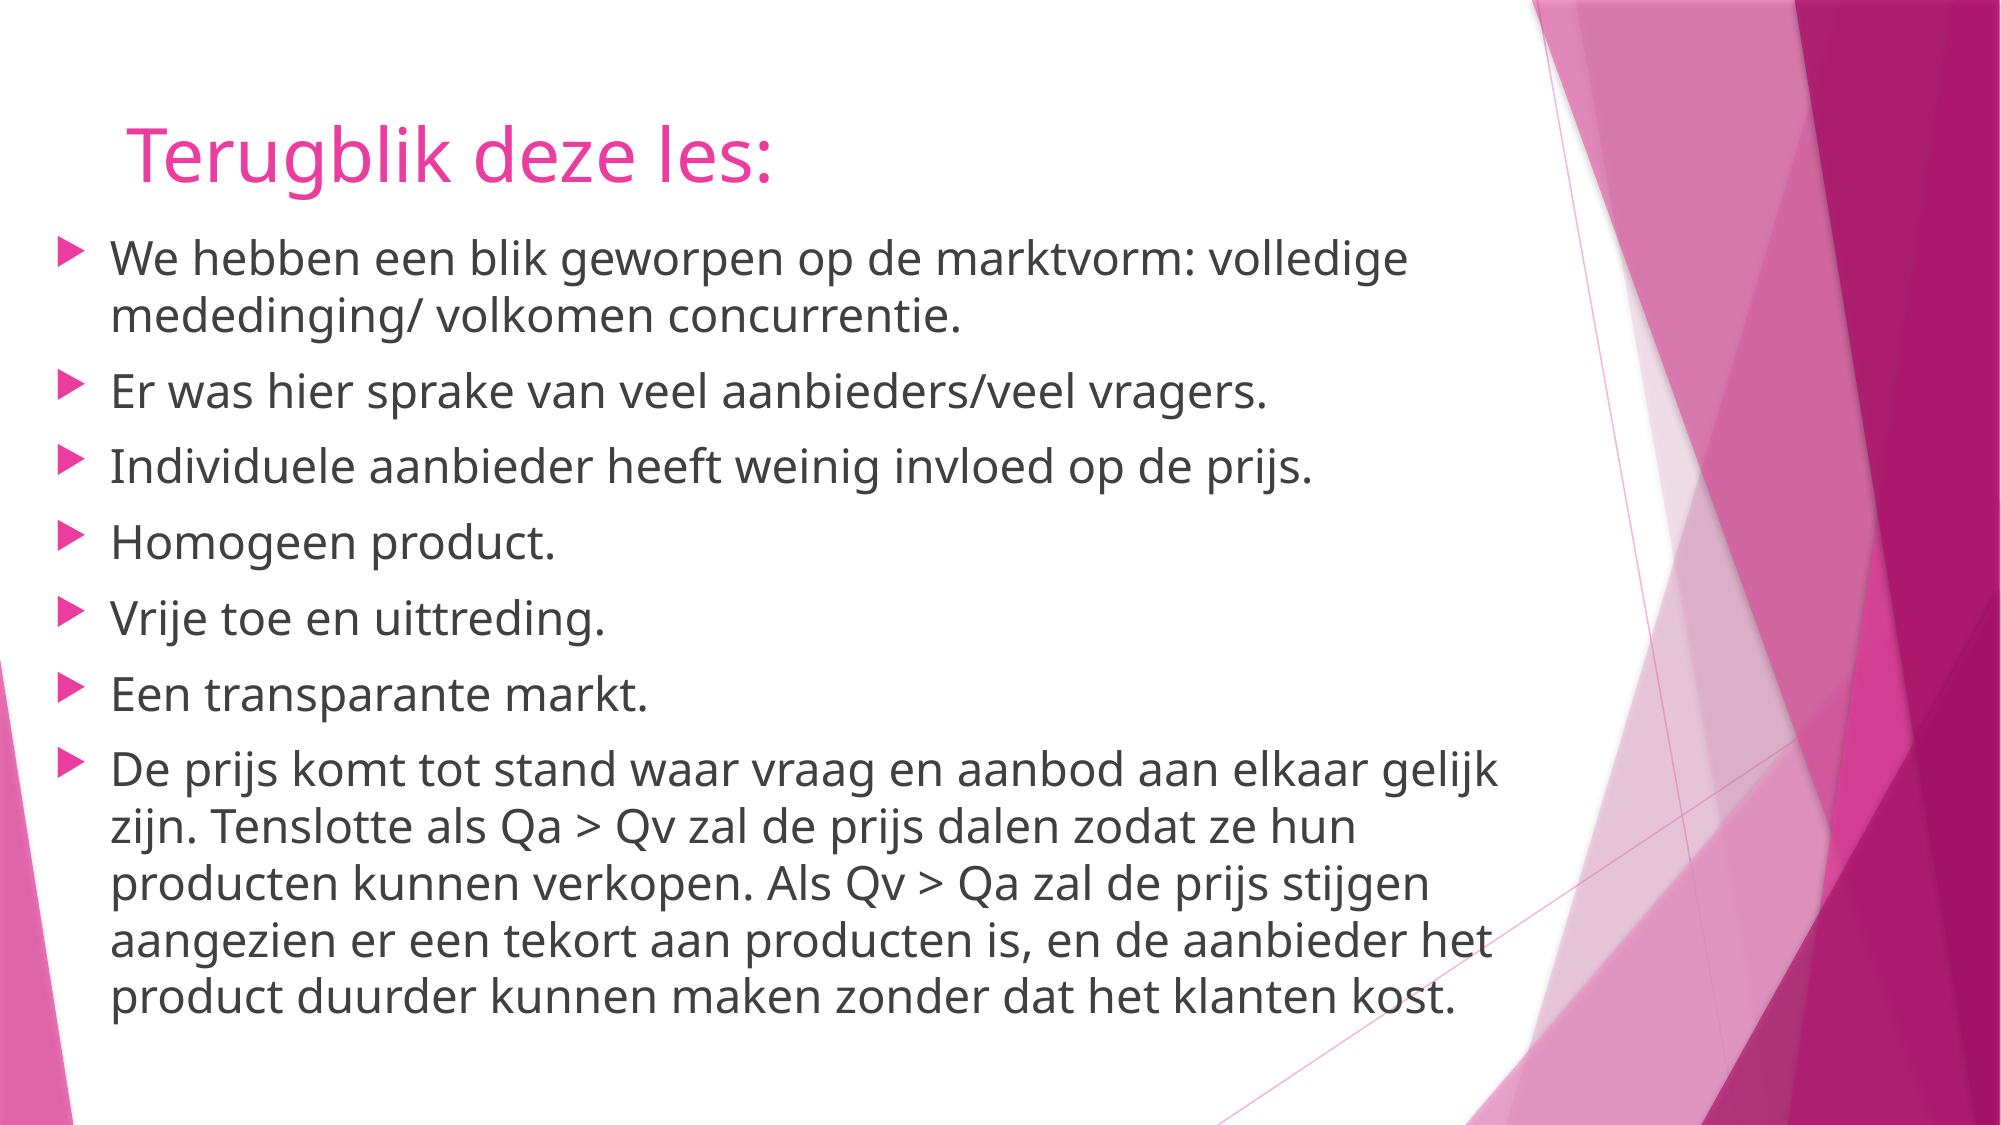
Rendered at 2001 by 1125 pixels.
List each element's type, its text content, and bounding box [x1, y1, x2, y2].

list We hebben een blik geworpen op de marktvorm: volledige mededinging/ volkomen concurrentie. Er was hier sprake van veel aanbieders/veel vragers. Individuele aanbieder heeft weinig invloed op de prijs. Homogeen product. Vrije toe en uittreding. Een transparante markt. De prijs komt tot stand waar vraag en aanbod aan elkaar gelijk zijn. Tenslotte als Qa > Qv zal de prijs dalen zodat ze hun producten kunnen verkopen. Als Qv > Qa zal de prijs stijgen aangezien er een tekort aan producten is, en de aanbieder het product duurder kunnen maken zonder dat het klanten kost. [39, 221, 1522, 1088]
title Terugblik deze les: [111, 99, 1522, 221]
